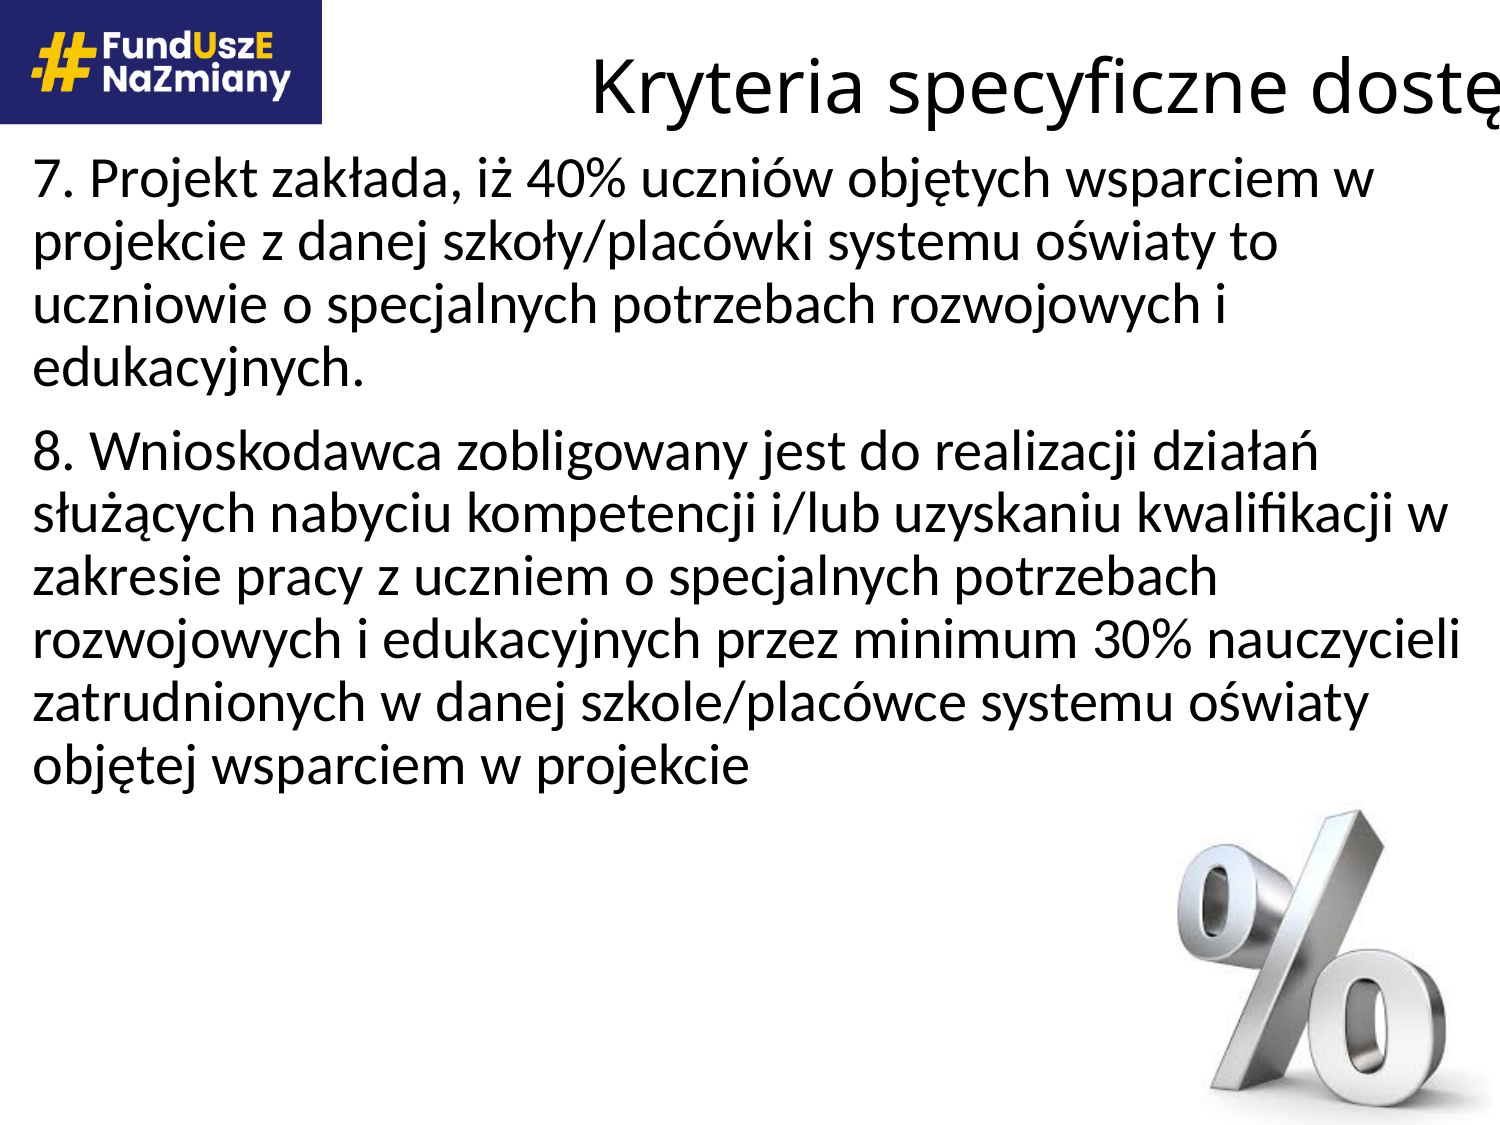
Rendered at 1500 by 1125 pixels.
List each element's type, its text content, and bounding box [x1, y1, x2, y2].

list 7. Projekt zakłada, iż 40% uczniów objętych wsparciem w projekcie z danej szkoły/placówki systemu oświaty to uczniowie o specjalnych potrzebach rozwojowych i edukacyjnych. 8. Wnioskodawca zobligowany jest do realizacji działań służących nabyciu kompetencji i/lub uzyskaniu kwalifikacji w zakresie pracy z uczniem o specjalnych potrzebach rozwojowych i edukacyjnych przez minimum 30% nauczycieli zatrudnionych w danej szkole/placówce systemu oświaty objętej wsparciem w projekcie [17, 140, 1483, 920]
title Kryteria specyficzne dostępu [574, 0, 1500, 180]
picture [0, 0, 1500, 1125]
